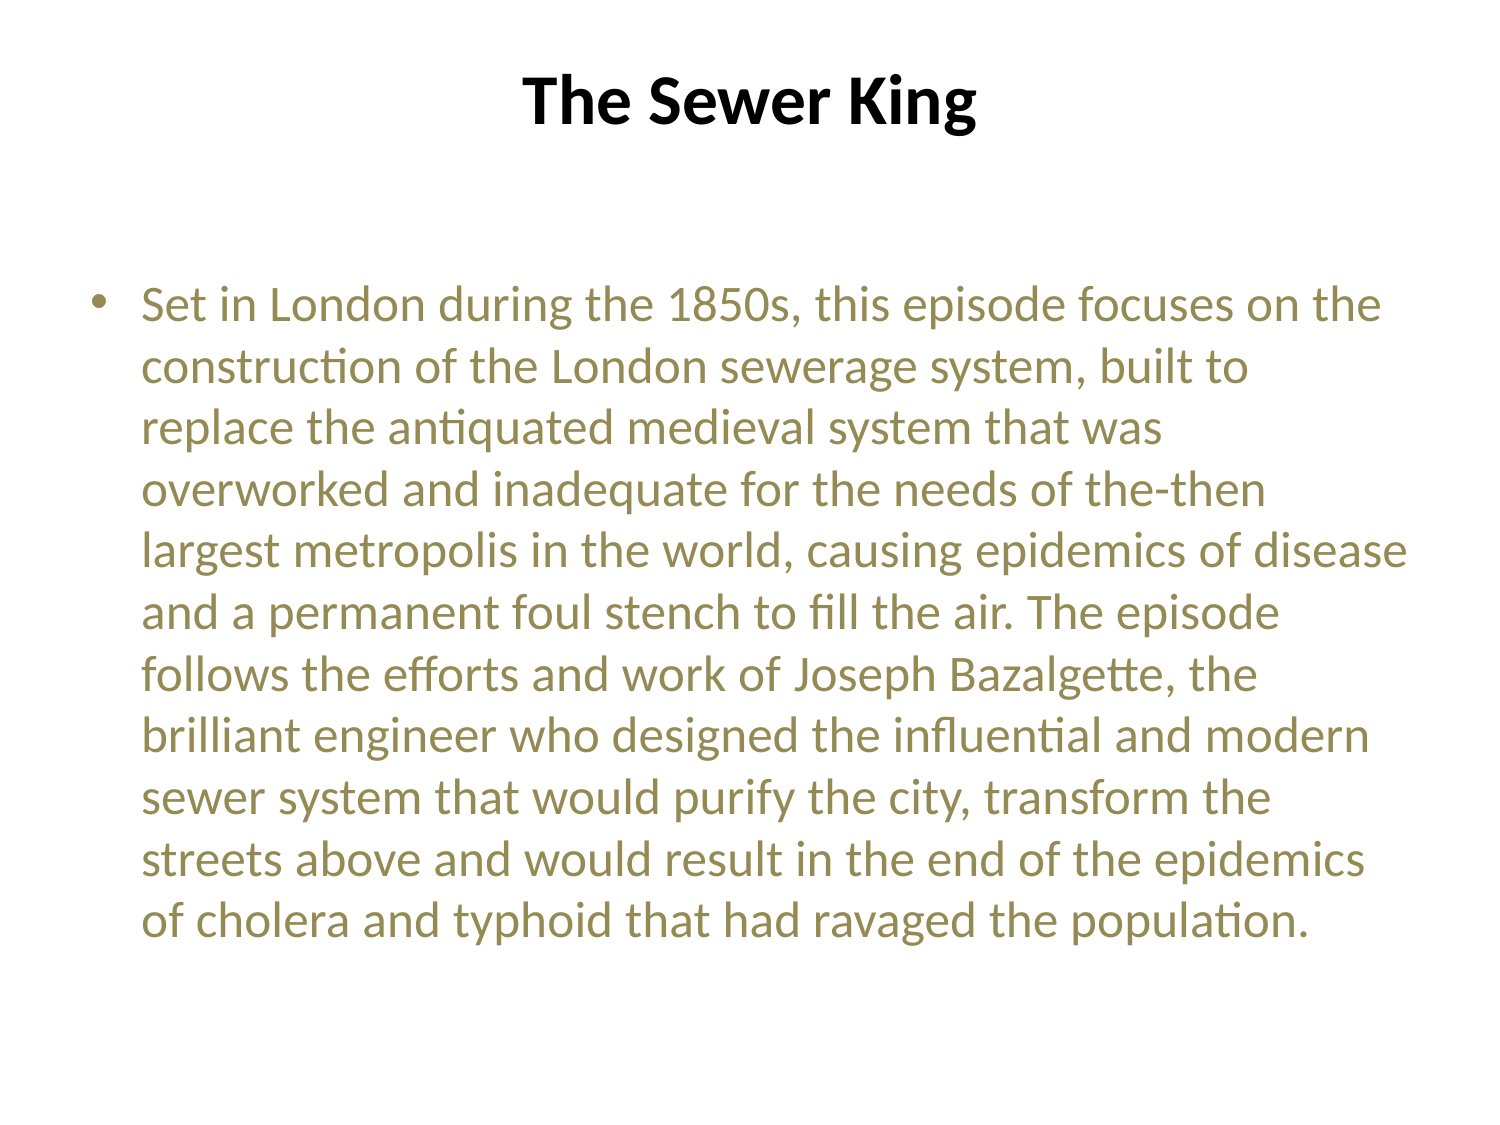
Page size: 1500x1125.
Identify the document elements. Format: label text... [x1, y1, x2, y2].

list Set in London during the 1850s, this episode focuses on the construction of the London sewerage system, built to replace the antiquated medieval system that was overworked and inadequate for the needs of the-then largest metropolis in the world, causing epidemics of disease and a permanent foul stench to fill the air. The episode follows the efforts and work of Joseph Bazalgette, the brilliant engineer who designed the influential and modern sewer system that would purify the city, transform the streets above and would result in the end of the epidemics of cholera and typhoid that had ravaged the population. [75, 262, 1425, 1005]
title The Sewer King [75, 45, 1425, 233]
